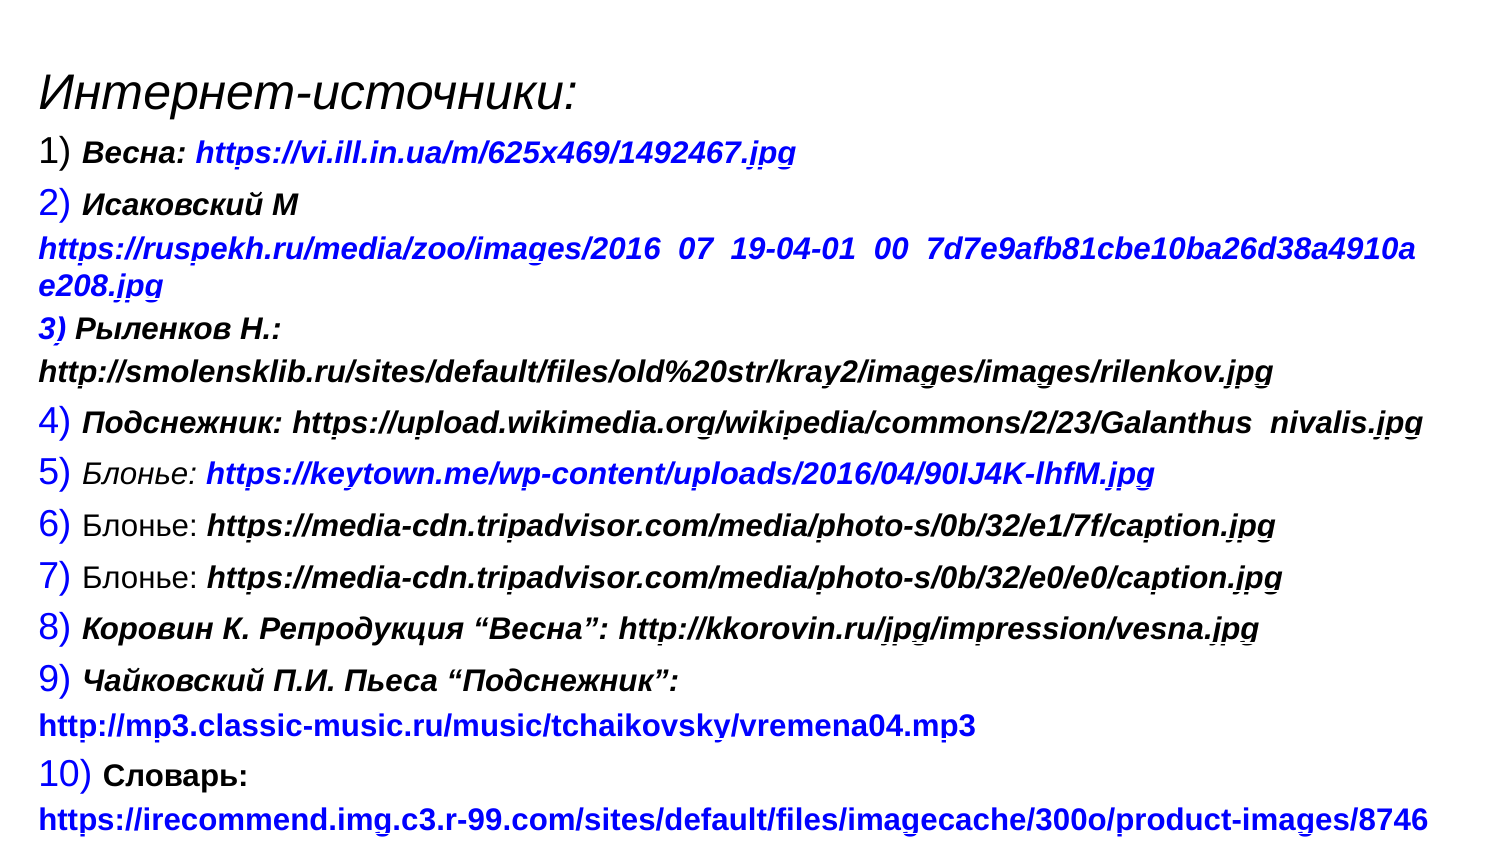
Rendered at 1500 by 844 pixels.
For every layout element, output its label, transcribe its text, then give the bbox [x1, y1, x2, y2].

text_box Интернет-источники: 1) Весна: https://vi.ill.in.ua/m/625x469/1492467.jpg 2) Исаковский Мhttps://ruspekh.ru/media/zoo/images/2016_07_19-04-01_00_7d7e9afb81cbe10ba26d38a4910ae208.jpg3) Рыленков Н.: http://smolensklib.ru/sites/default/files/old%20str/kray2/images/images/rilenkov.jpg 4) Подснежник: https://upload.wikimedia.org/wikipedia/commons/2/23/Galanthus_nivalis.jpg 5) Блонье: https://keytown.me/wp-content/uploads/2016/04/90IJ4K-lhfM.jpg 6) Блонье: https://media-cdn.tripadvisor.com/media/photo-s/0b/32/e1/7f/caption.jpg 7) Блонье: https://media-cdn.tripadvisor.com/media/photo-s/0b/32/e0/e0/caption.jpg 8) Коровин К. Репродукция “Весна”: http://kkorovin.ru/jpg/impression/vesna.jpg 9) Чайковский П.И. Пьеса “Подснежник”: http://mp3.classic-music.ru/music/tchaikovsky/vremena04.mp3 10) Словарь: https://irecommend.img.c3.r-99.com/sites/default/files/imagecache/300o/product-images/87469/regina-anfisa-shelpakova3546087_1.jpg [23, 35, 1449, 826]
